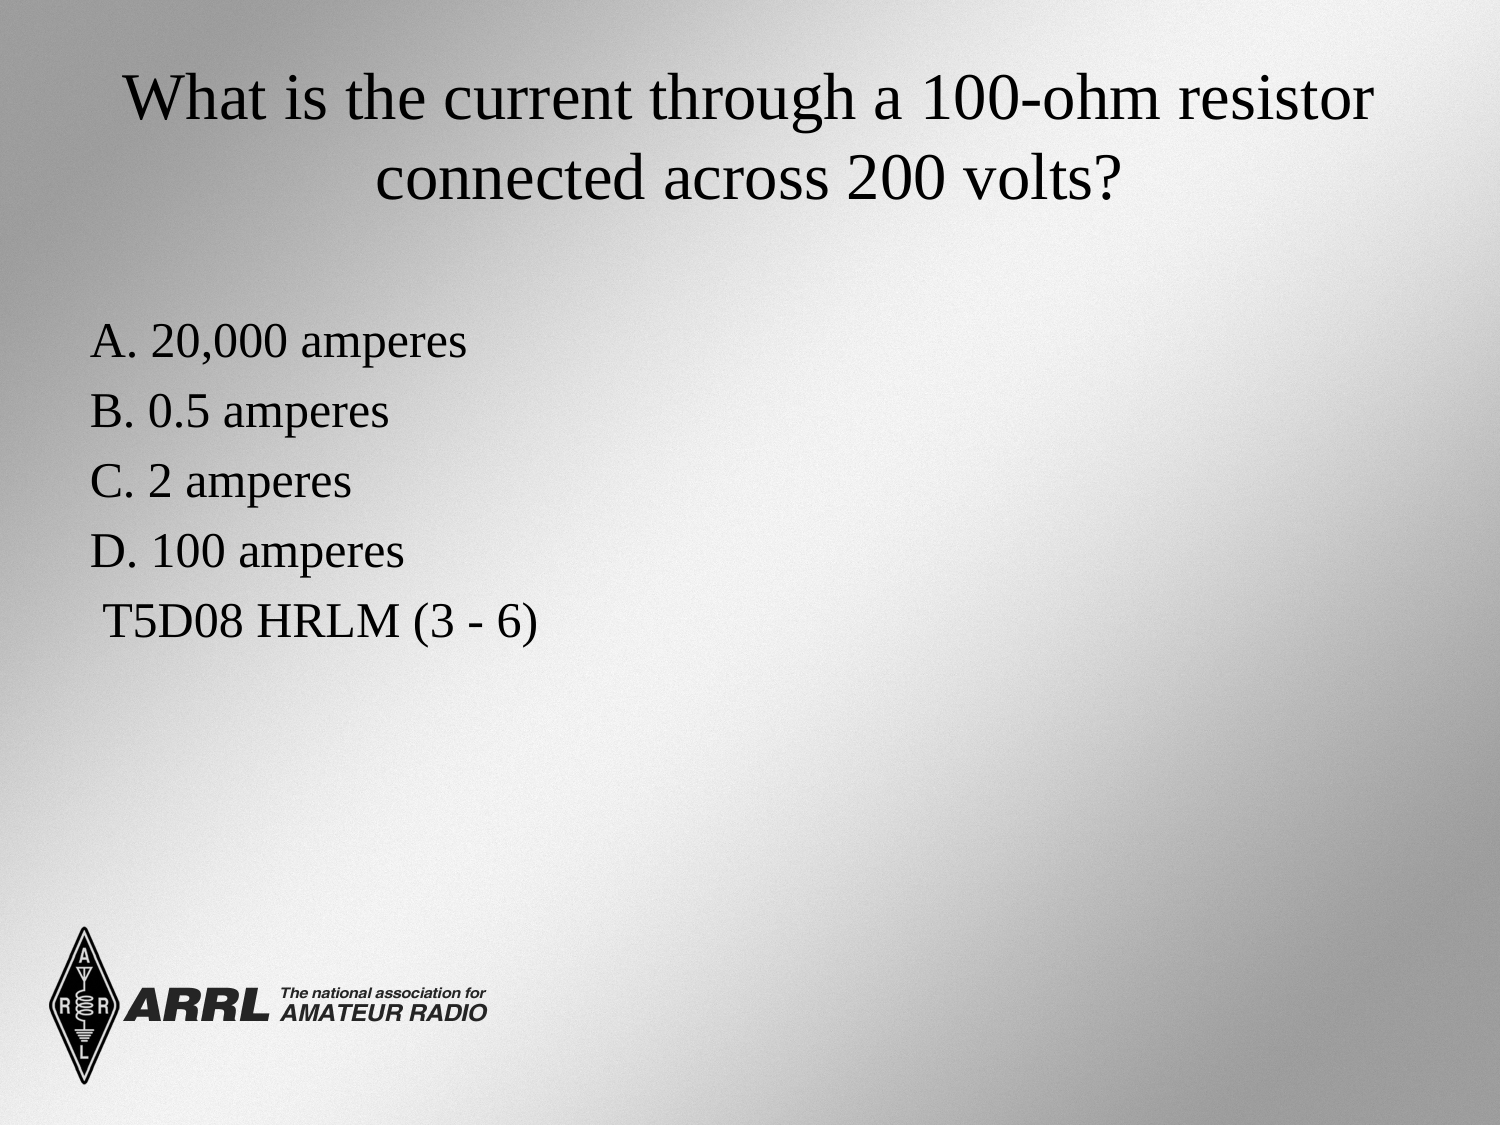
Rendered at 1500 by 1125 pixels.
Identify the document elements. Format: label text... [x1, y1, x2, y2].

list A. 20,000 amperes B. 0.5 amperes C. 2 amperes D. 100 amperes T5D08 HRLM (3 - 6) [75, 299, 1425, 1005]
picture [0, 0, 1500, 1125]
title What is the current through a 100-ohm resistor connected across 200 volts? [75, 45, 1425, 233]
